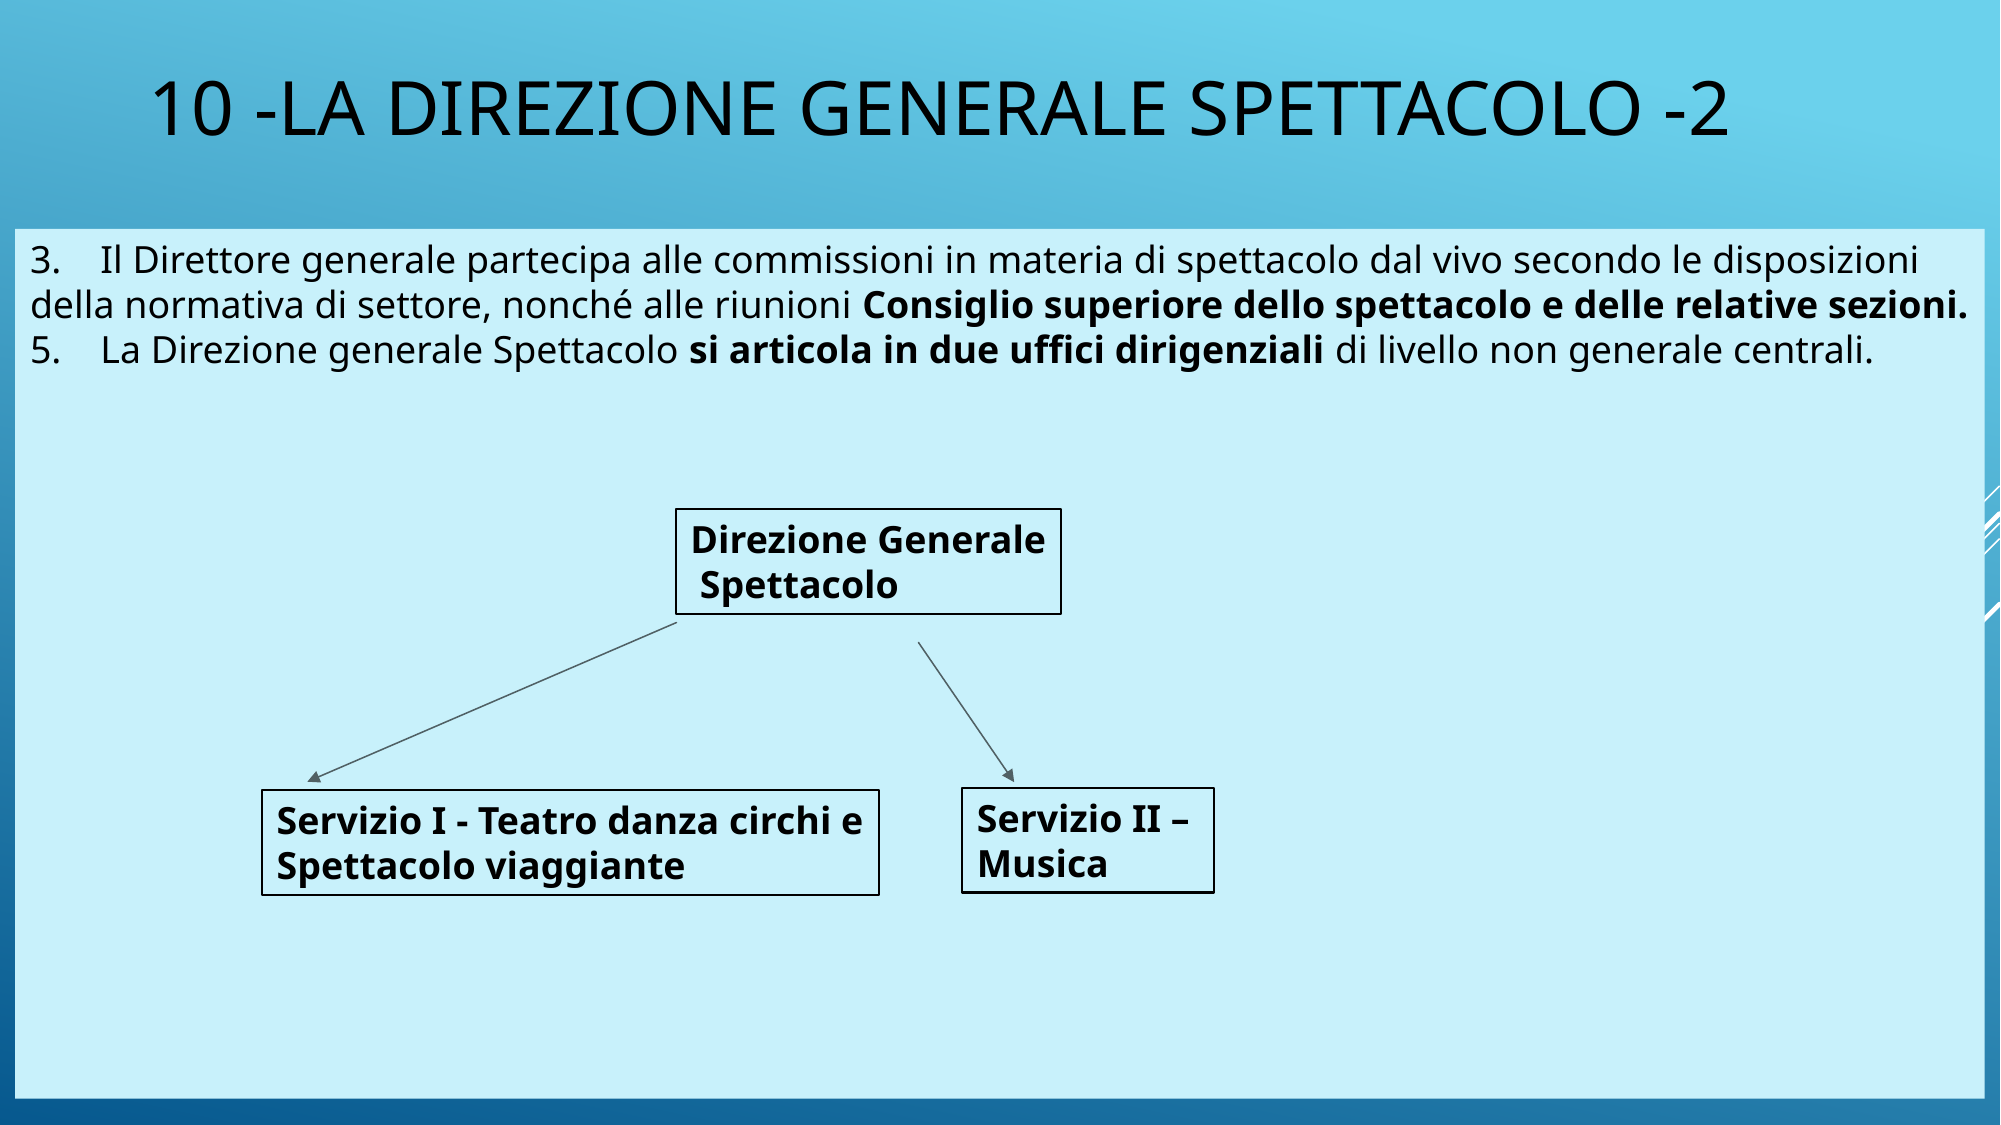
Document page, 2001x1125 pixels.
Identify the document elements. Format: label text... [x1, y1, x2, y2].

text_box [918, 642, 1015, 783]
text_box 3. Il Direttore generale partecipa alle commissioni in materia di spettacolo dal vivo secondo le disposizioni della normativa di settore, nonché alle riunioni Consiglio superiore dello spettacolo e delle relative sezioni. 5. La Direzione generale Spettacolo si articola in due uffici dirigenziali di livello non generale centrali. [15, 228, 1985, 1099]
text_box Servizio I - Teatro danza circhi e Spettacolo viaggiante [261, 789, 879, 895]
text_box Direzione Generale Spettacolo [675, 509, 1062, 614]
title 10 -LA DIREZIONE GENERALE spettacolo -2 [133, 0, 1833, 228]
text_box Servizio II – Musica [962, 787, 1215, 893]
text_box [306, 622, 677, 782]
